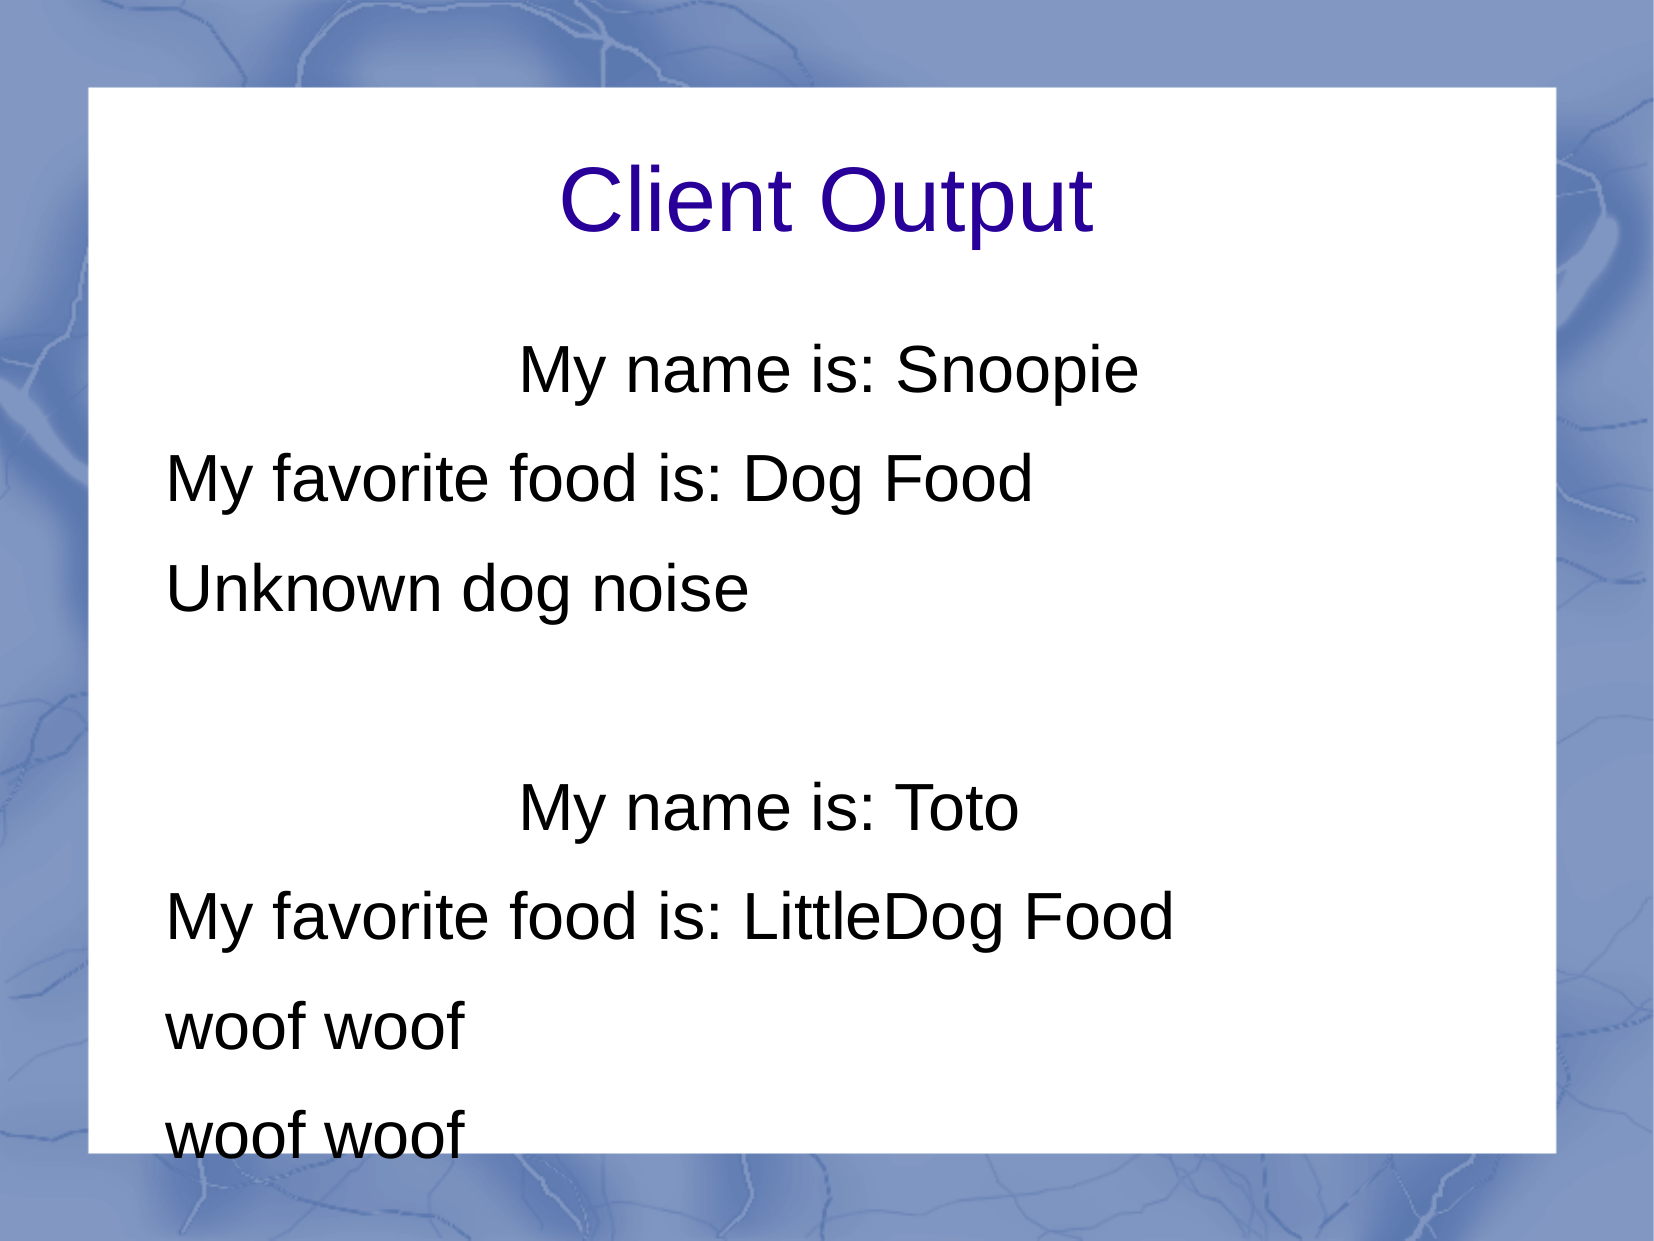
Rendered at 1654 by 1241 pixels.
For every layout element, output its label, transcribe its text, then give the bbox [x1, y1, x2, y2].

list My name is: Snoopie My favorite food is: Dog Food Unknown dog noise My name is: Toto My favorite food is: LittleDog Food woof woof woof woof [147, 325, 1506, 1173]
title Client Output [118, 90, 1536, 298]
picture [0, 0, 1654, 1241]
